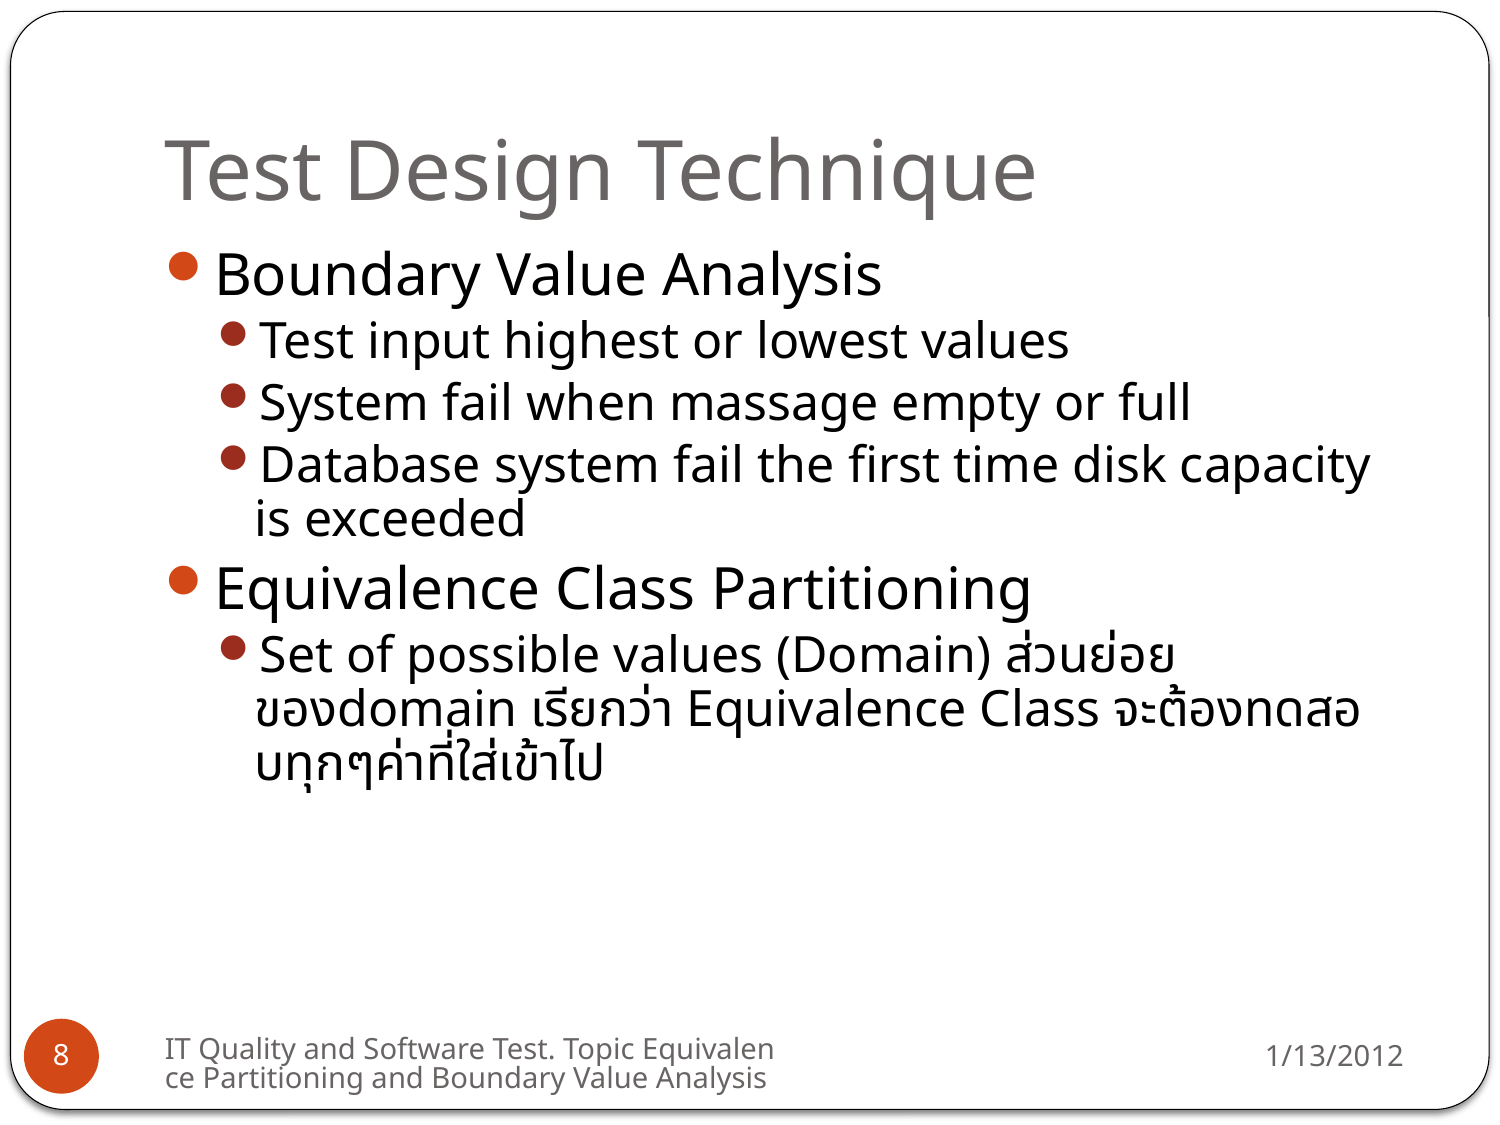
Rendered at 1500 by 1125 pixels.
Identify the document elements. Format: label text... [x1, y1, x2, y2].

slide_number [1012, 1015, 1419, 1094]
slide_number 8 [23, 1018, 99, 1094]
title Test Design Technique [150, 45, 1425, 233]
footer IT Quality and Software Test. Topic Equivalence Partitioning and Boundary Value Analysis [150, 1012, 800, 1088]
list Boundary Value Analysis Test input highest or lowest values System fail when massage empty or full Database system fail the first time disk capacity is exceeded Equivalence Class Partitioning Set of possible values (Domain) ส่วนย่อยของdomain เรียกว่า Equivalence Class จะต้องทดสอบทุกๆค่าที่ใส่เข้าไป [150, 237, 1425, 988]
